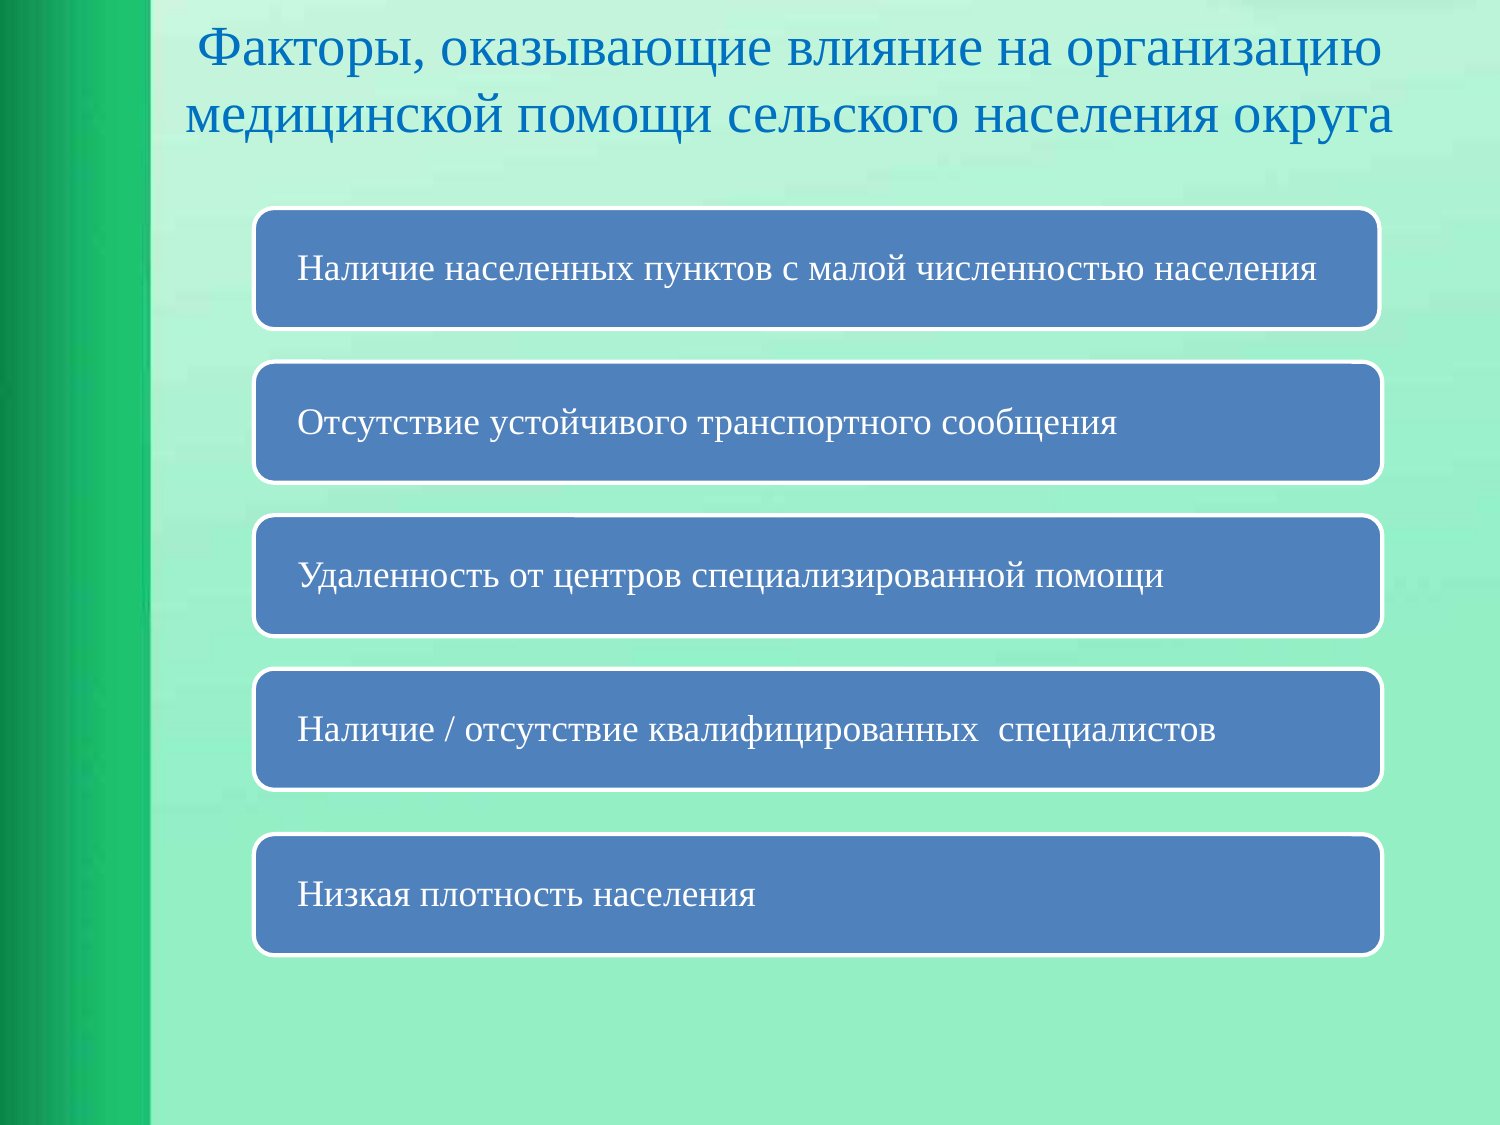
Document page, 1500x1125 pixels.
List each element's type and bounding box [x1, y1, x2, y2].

text_box [249, 148, 1436, 1059]
picture [0, 0, 1500, 1125]
